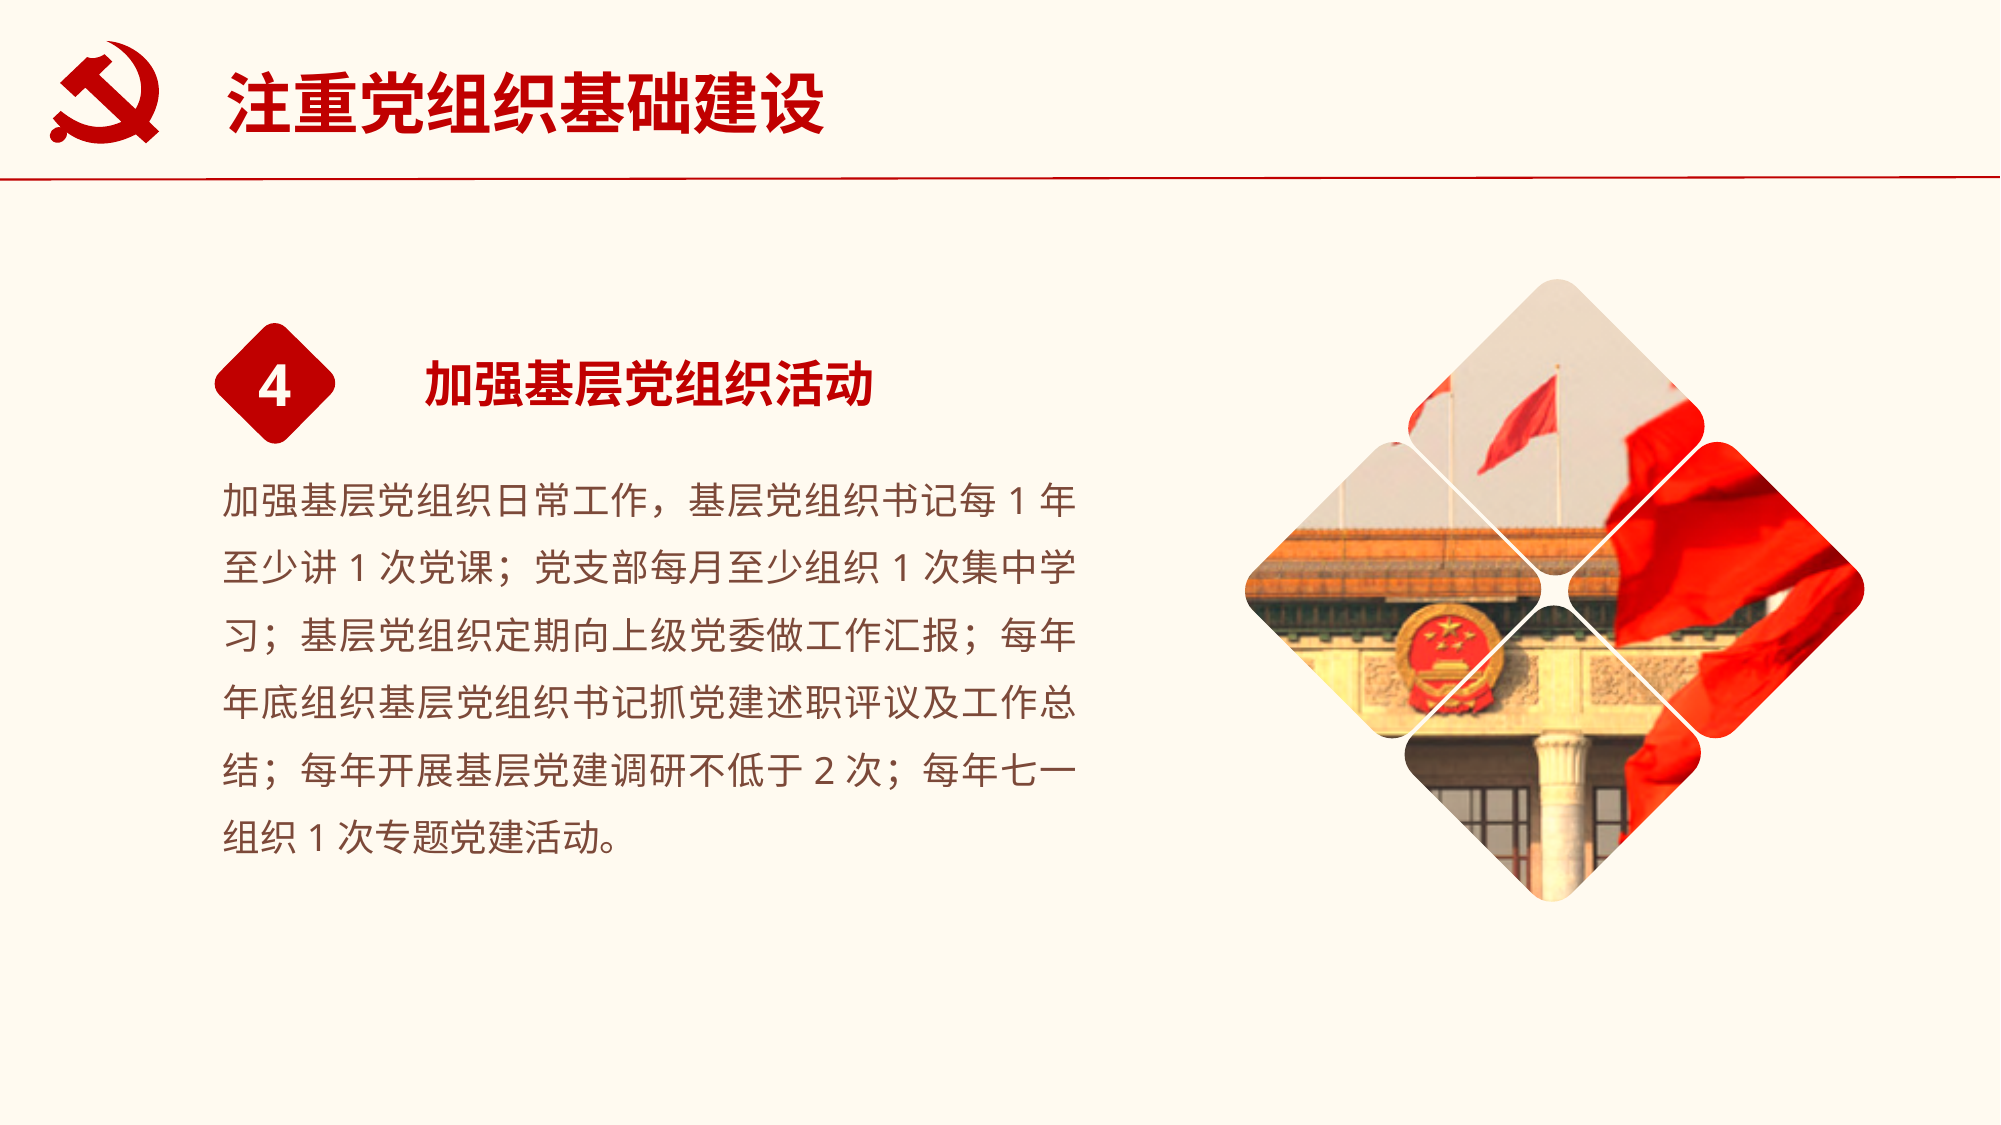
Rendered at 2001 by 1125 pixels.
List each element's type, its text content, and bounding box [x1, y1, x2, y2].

text_box [1568, 441, 1865, 739]
text_box 加强基层党组织日常工作，基层党组织书记每1年至少讲1次党课；党支部每月至少组织1次集中学习；基层党组织定期向上级党委做工作汇报；每年年底组织基层党组织书记抓党建述职评议及工作总结；每年开展基层党建调研不低于2次；每年七一组织1次专题党建活动。 [208, 446, 1092, 867]
text_box 加强基层党组织活动 [409, 345, 890, 421]
text_box 注重党组织基础建设 [210, 54, 842, 149]
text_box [227, 336, 323, 431]
text_box [1404, 605, 1701, 902]
text_box [1244, 441, 1542, 739]
text_box [1408, 279, 1705, 576]
